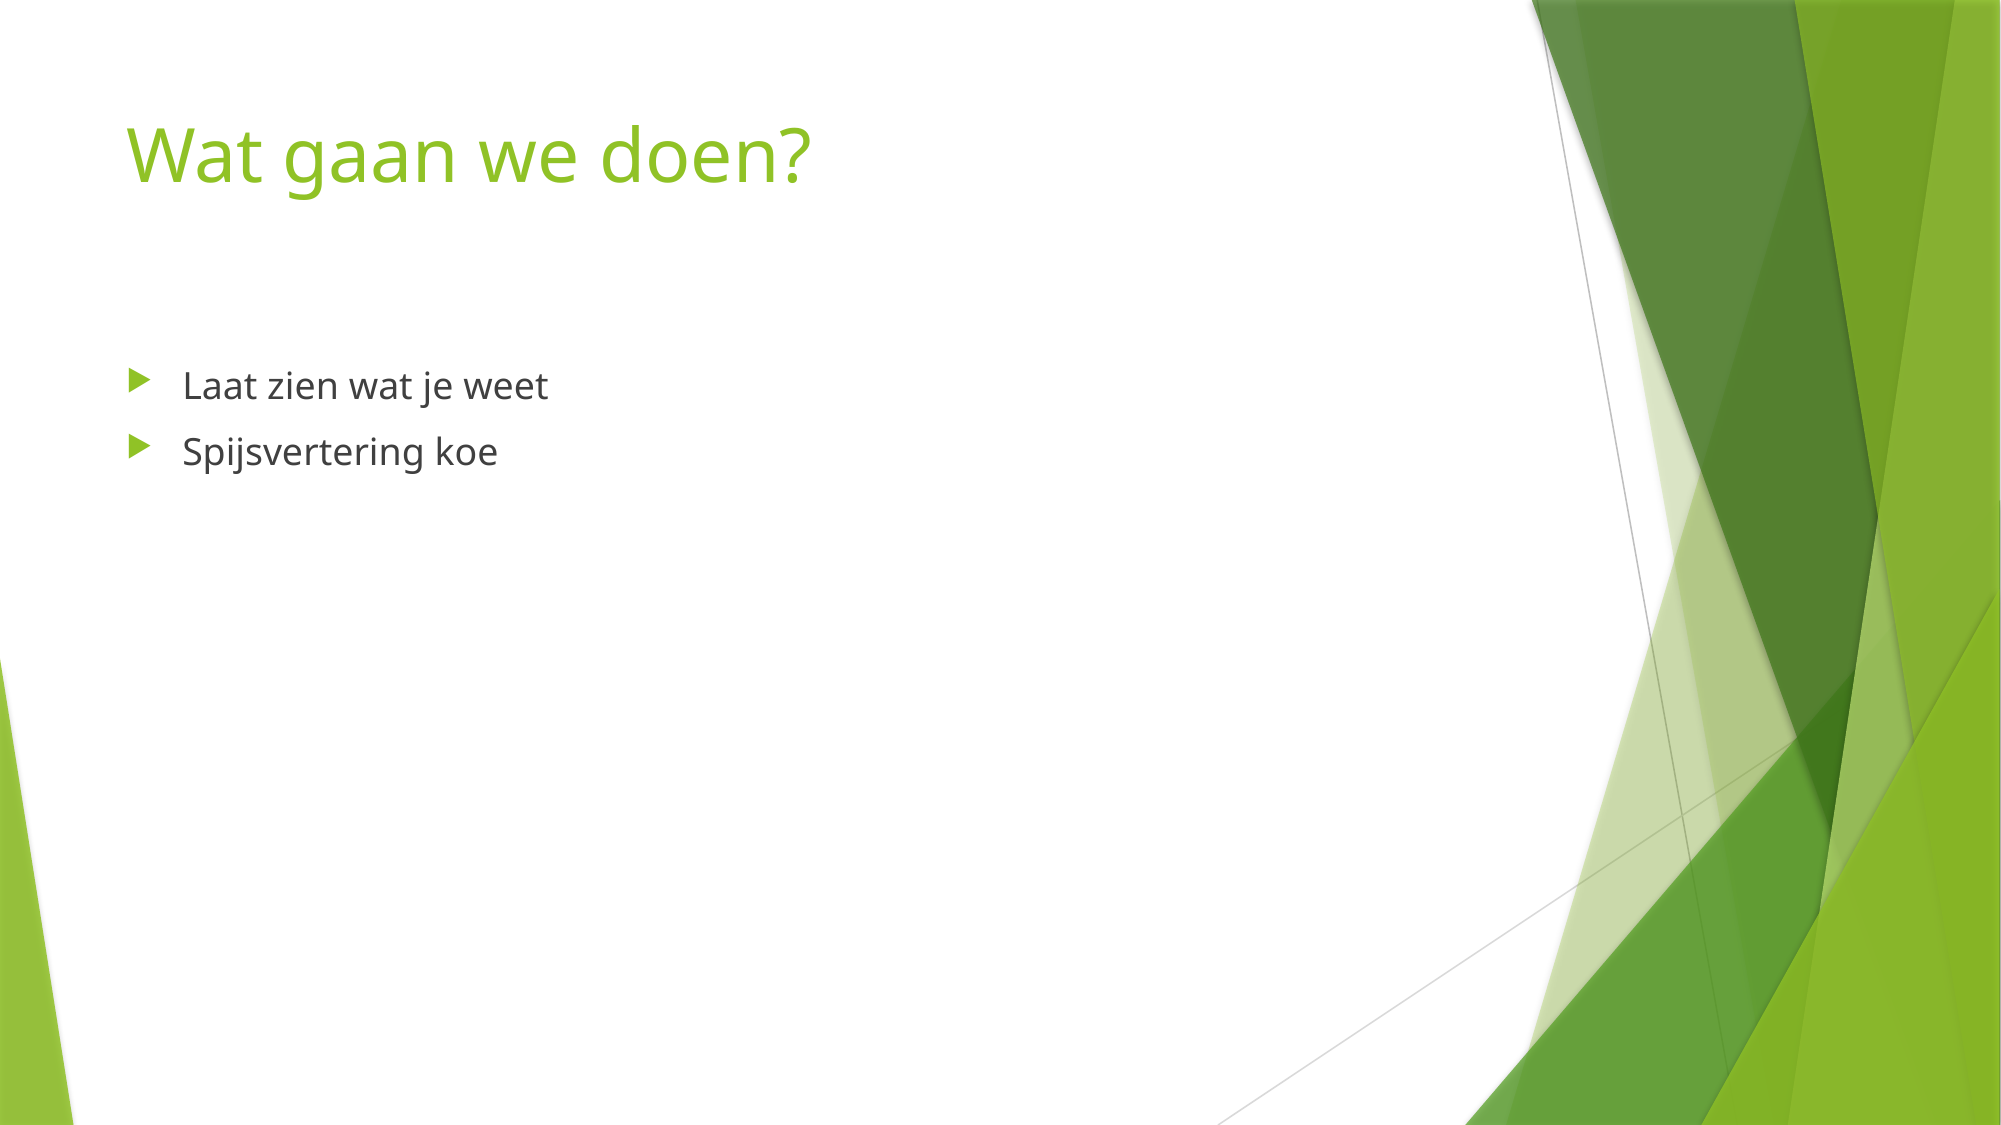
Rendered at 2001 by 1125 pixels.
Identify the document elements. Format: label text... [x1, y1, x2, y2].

list Laat zien wat je weet Spijsvertering koe [111, 354, 1522, 992]
title Wat gaan we doen? [111, 99, 1522, 317]
